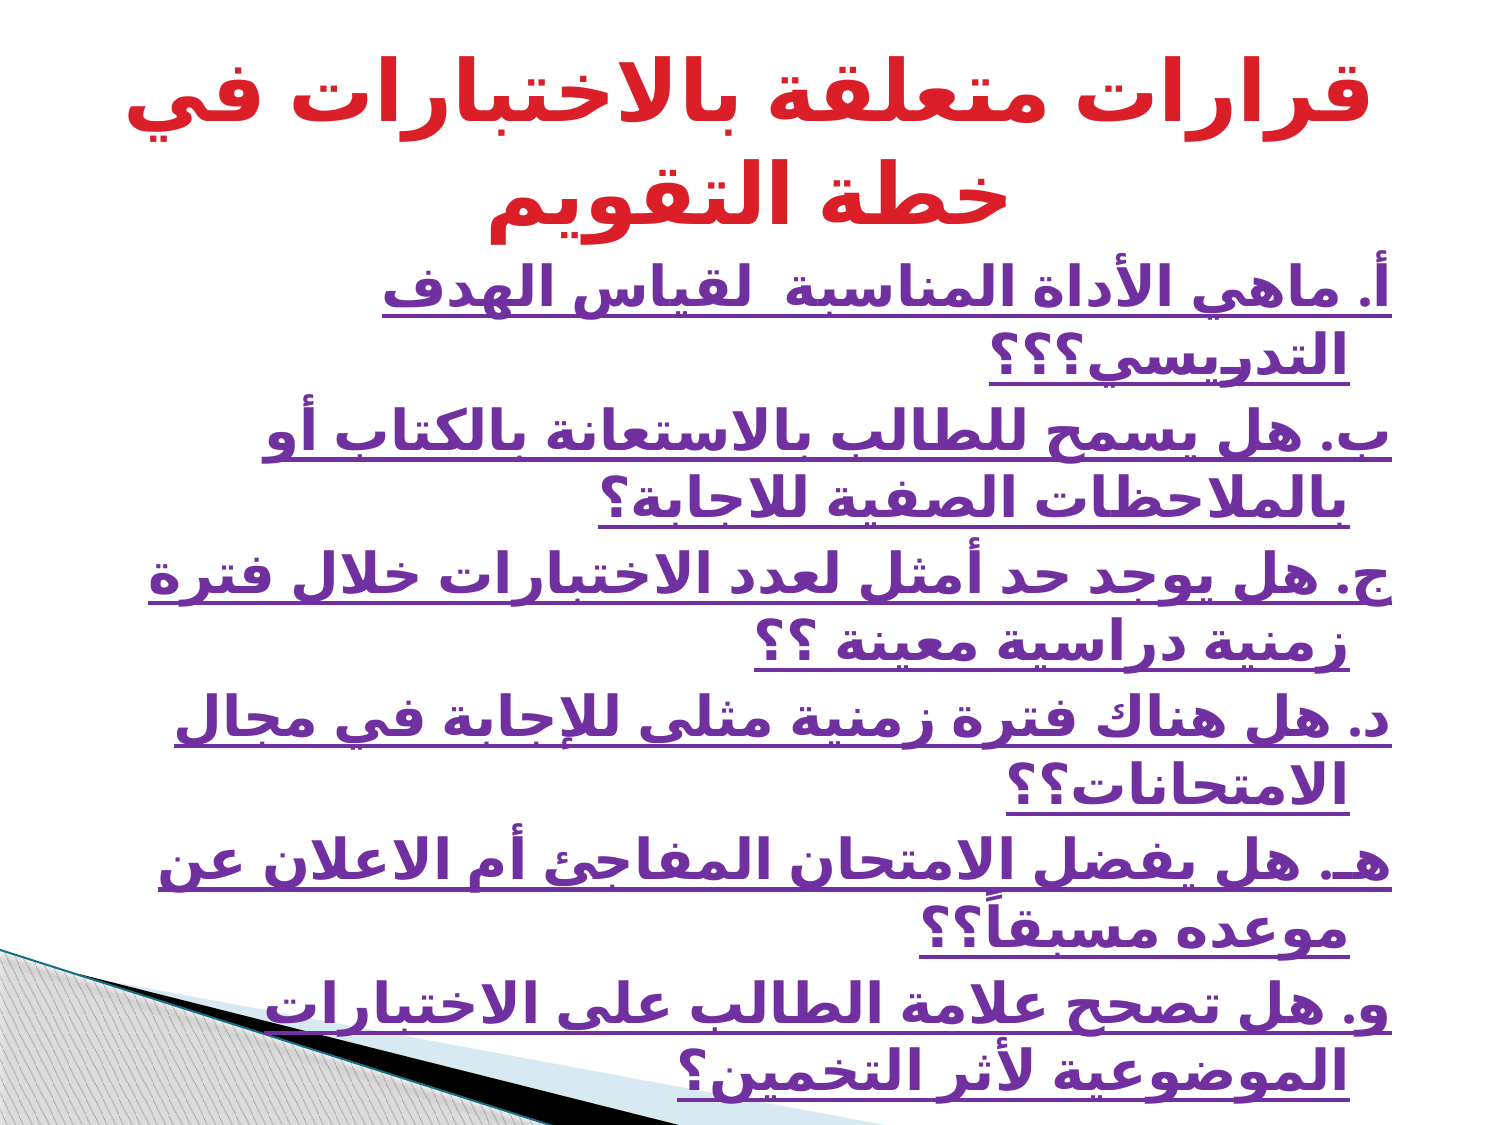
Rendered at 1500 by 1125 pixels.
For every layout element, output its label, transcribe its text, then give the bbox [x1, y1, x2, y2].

list أ. ماهي الأداة المناسبة لقياس الهدف التدريسي؟؟؟ ب. هل يسمح للطالب بالاستعانة بالكتاب أو بالملاحظات الصفية للاجابة؟ ج. هل يوجد حد أمثل لعدد الاختبارات خلال فترة زمنية دراسية معينة ؟؟ د. هل هناك فترة زمنية مثلى للإجابة في مجال الامتحانات؟؟ هـ. هل يفضل الامتحان المفاجئ أم الاعلان عن موعده مسبقاً؟؟ و. هل تصحح علامة الطالب على الاختبارات الموضوعية لأثر التخمين؟ [75, 243, 1425, 986]
title قرارات متعلقة بالاختبارات في خطة التقويم [75, 45, 1425, 233]
